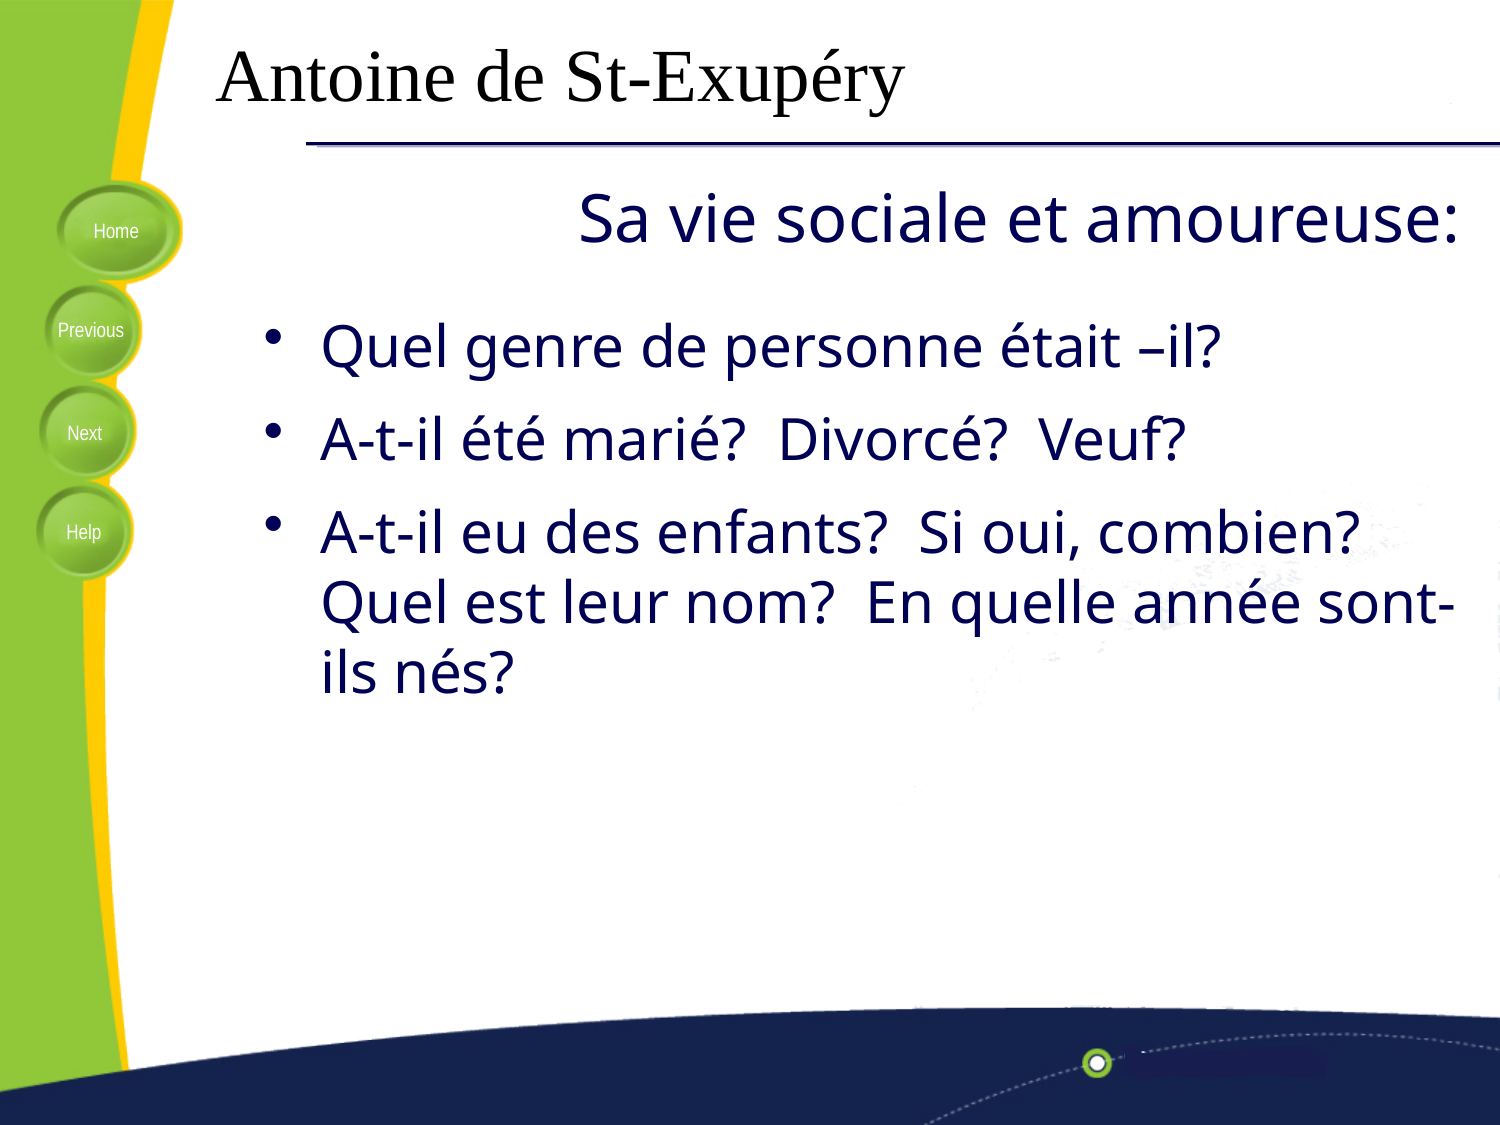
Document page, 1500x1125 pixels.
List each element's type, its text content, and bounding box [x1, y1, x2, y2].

text_box Antoine de St-Exupéry [200, 18, 1373, 124]
title Sa vie sociale et amoureuse: [201, 166, 1477, 266]
list Quel genre de personne était –il? A-t-il été marié? Divorcé? Veuf? A-t-il eu des enfants? Si oui, combien? Quel est leur nom? En quelle année sont-ils nés? [248, 301, 1476, 764]
picture [0, 0, 1500, 1125]
